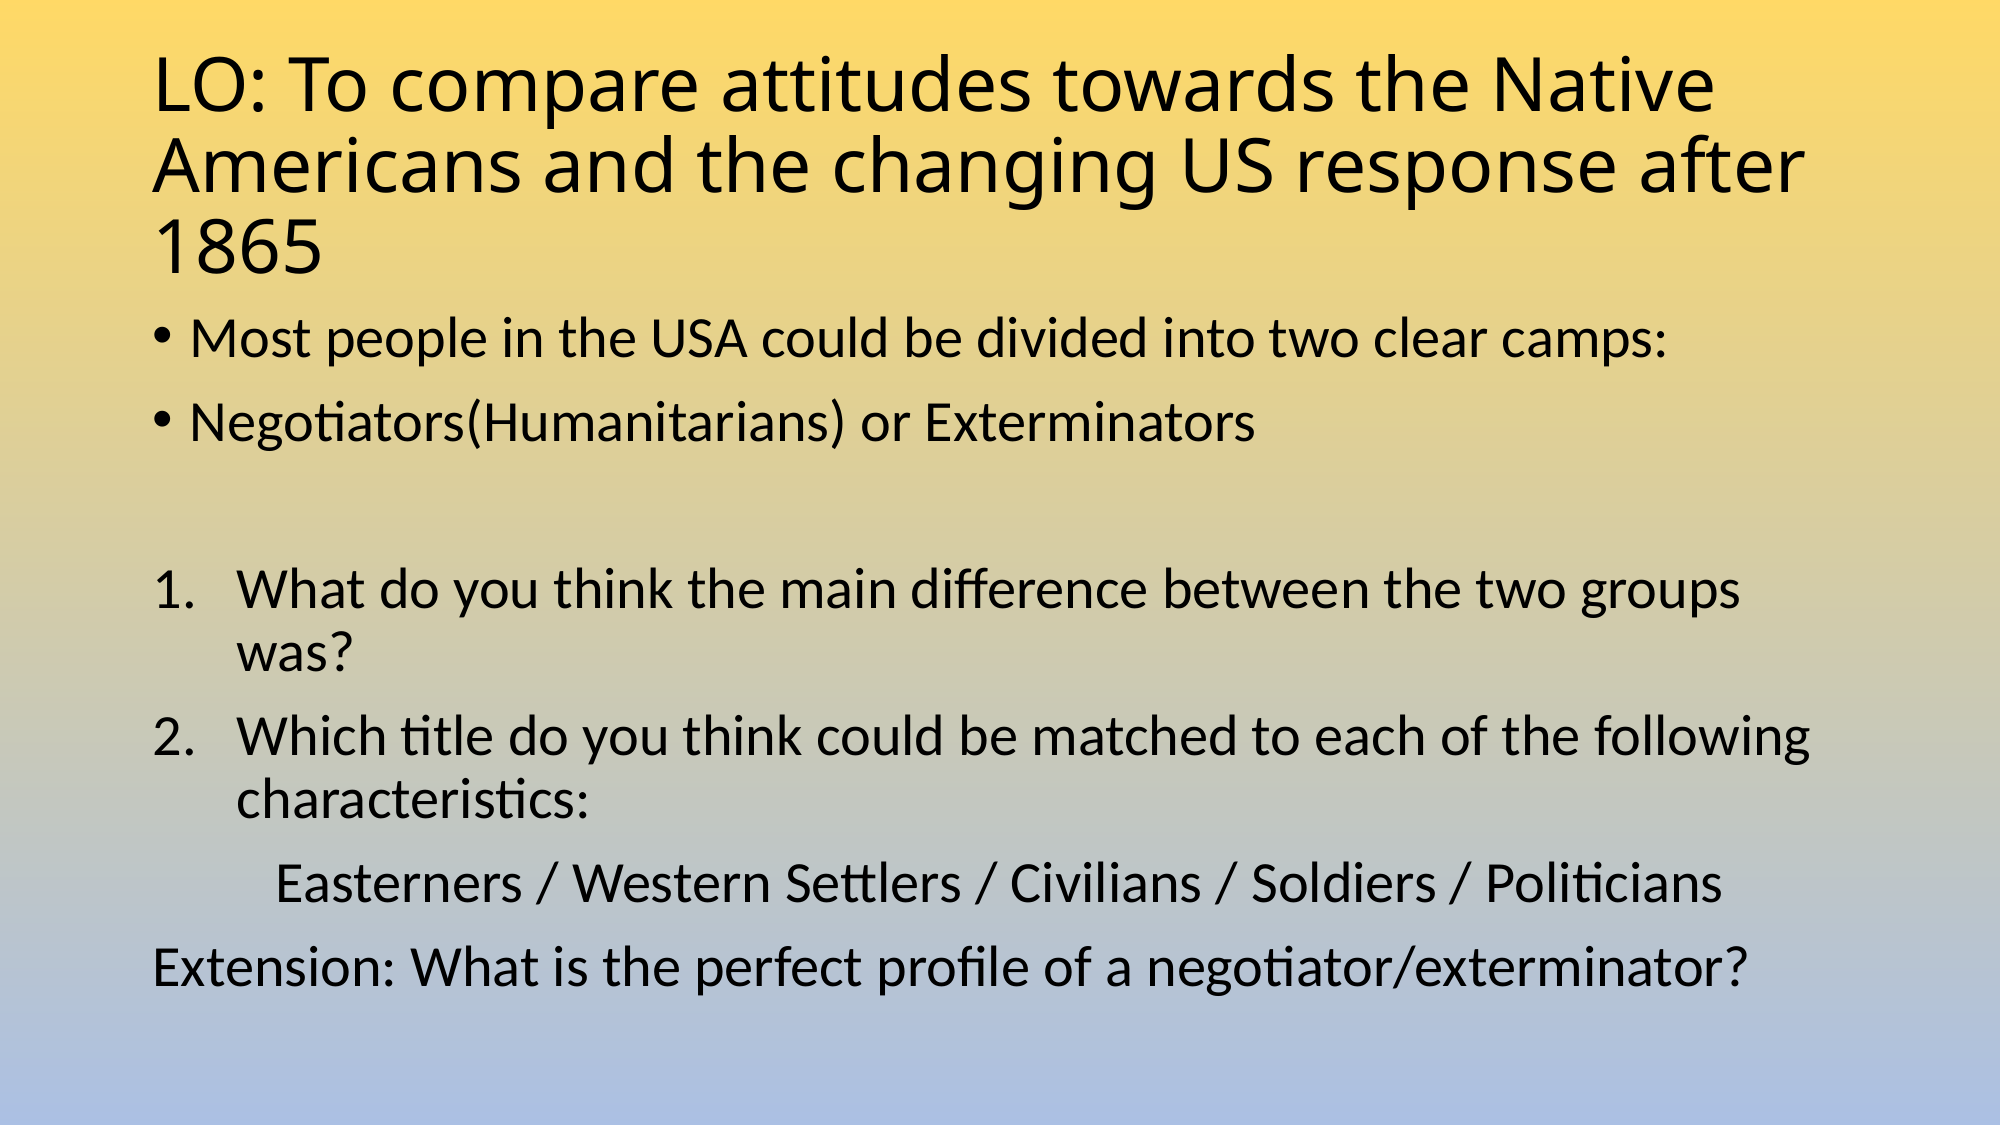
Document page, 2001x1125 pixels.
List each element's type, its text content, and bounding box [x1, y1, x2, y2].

title LO: To compare attitudes towards the Native Americans and the changing US response after 1865 [137, 59, 1863, 278]
list Most people in the USA could be divided into two clear camps: Negotiators(Humanitarians) or Exterminators What do you think the main difference between the two groups was? Which title do you think could be matched to each of the following characteristics: Easterners / Western Settlers / Civilians / Soldiers / Politicians Extension: What is the perfect profile of a negotiator/exterminator? [137, 299, 1863, 1056]
